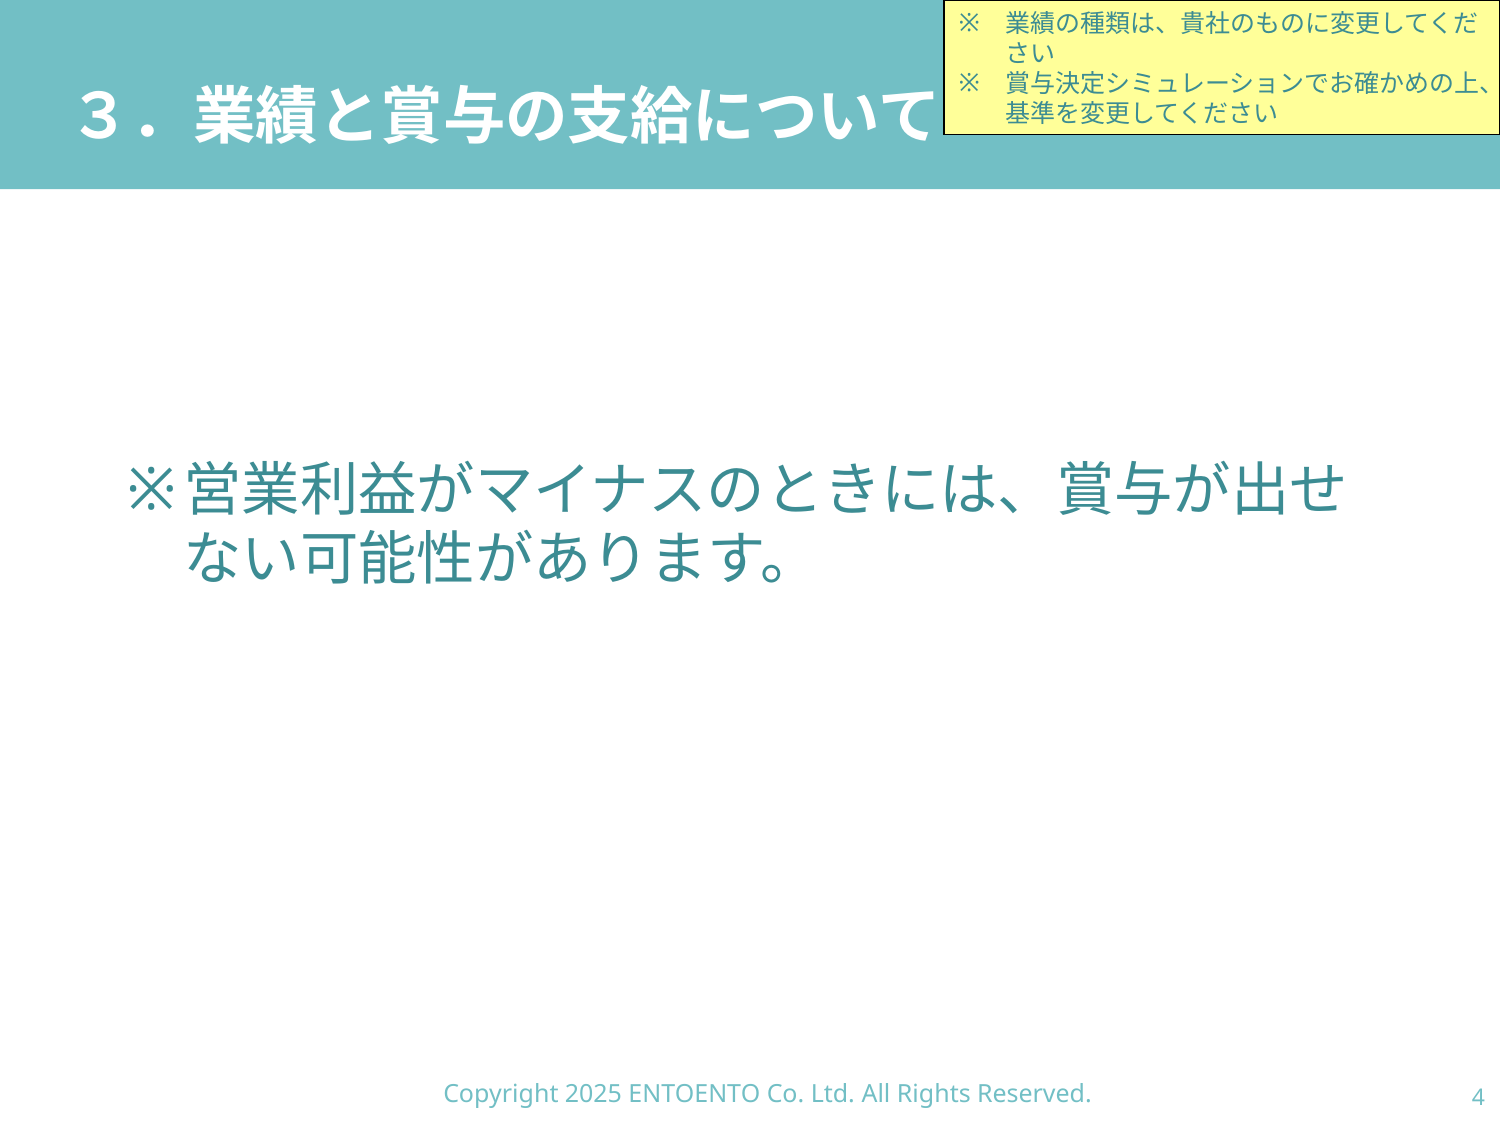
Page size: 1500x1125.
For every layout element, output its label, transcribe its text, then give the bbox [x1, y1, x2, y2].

slide_number 3 [1187, 1074, 1500, 1125]
title ３．業績と賞与の支給について [53, 42, 1388, 185]
list 営業利益がマイナスのときには、賞与が出せない可能性があります。 [112, 444, 1388, 847]
footer Copyright 2025 ENTOENTO Co. Ltd. All Rights Reserved. [206, 1070, 1331, 1125]
text_box 業績の種類は、貴社のものに変更してください 賞与決定シミュレーションでお確かめの上、基準を変更してください [944, 0, 1500, 135]
